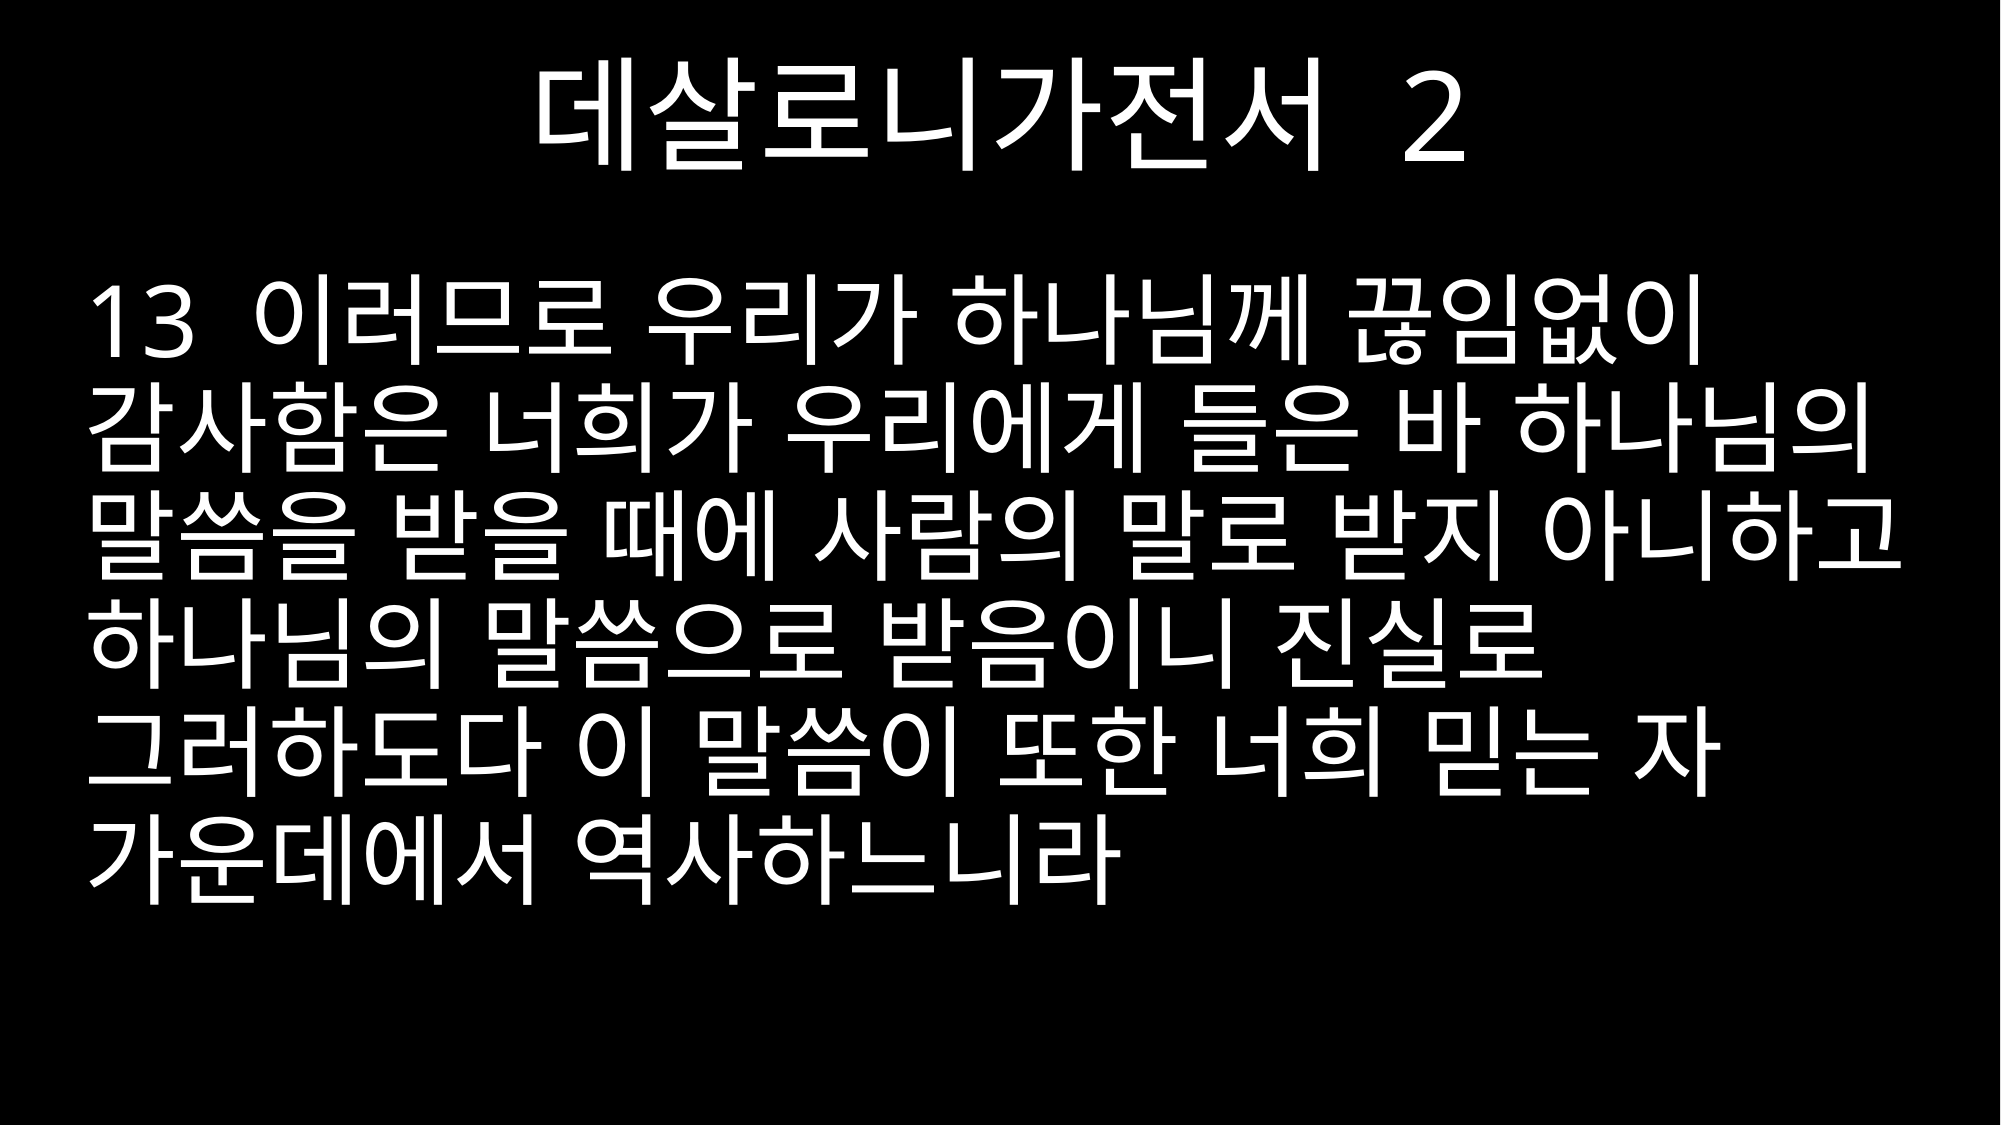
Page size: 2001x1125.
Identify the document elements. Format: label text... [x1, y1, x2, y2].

picture [0, 0, 2001, 1125]
list 13 이러므로 우리가 하나님께 끊임없이 감사함은 너희가 우리에게 들은 바 하나님의 말씀을 받을 때에 사람의 말로 받지 아니하고 하나님의 말씀으로 받음이니 진실로 그러하도다 이 말씀이 또한 너희 믿는 자 가운데에서 역사하느니라 [69, 263, 1953, 423]
footer 데살로니가전서 2 [0, 32, 2000, 192]
